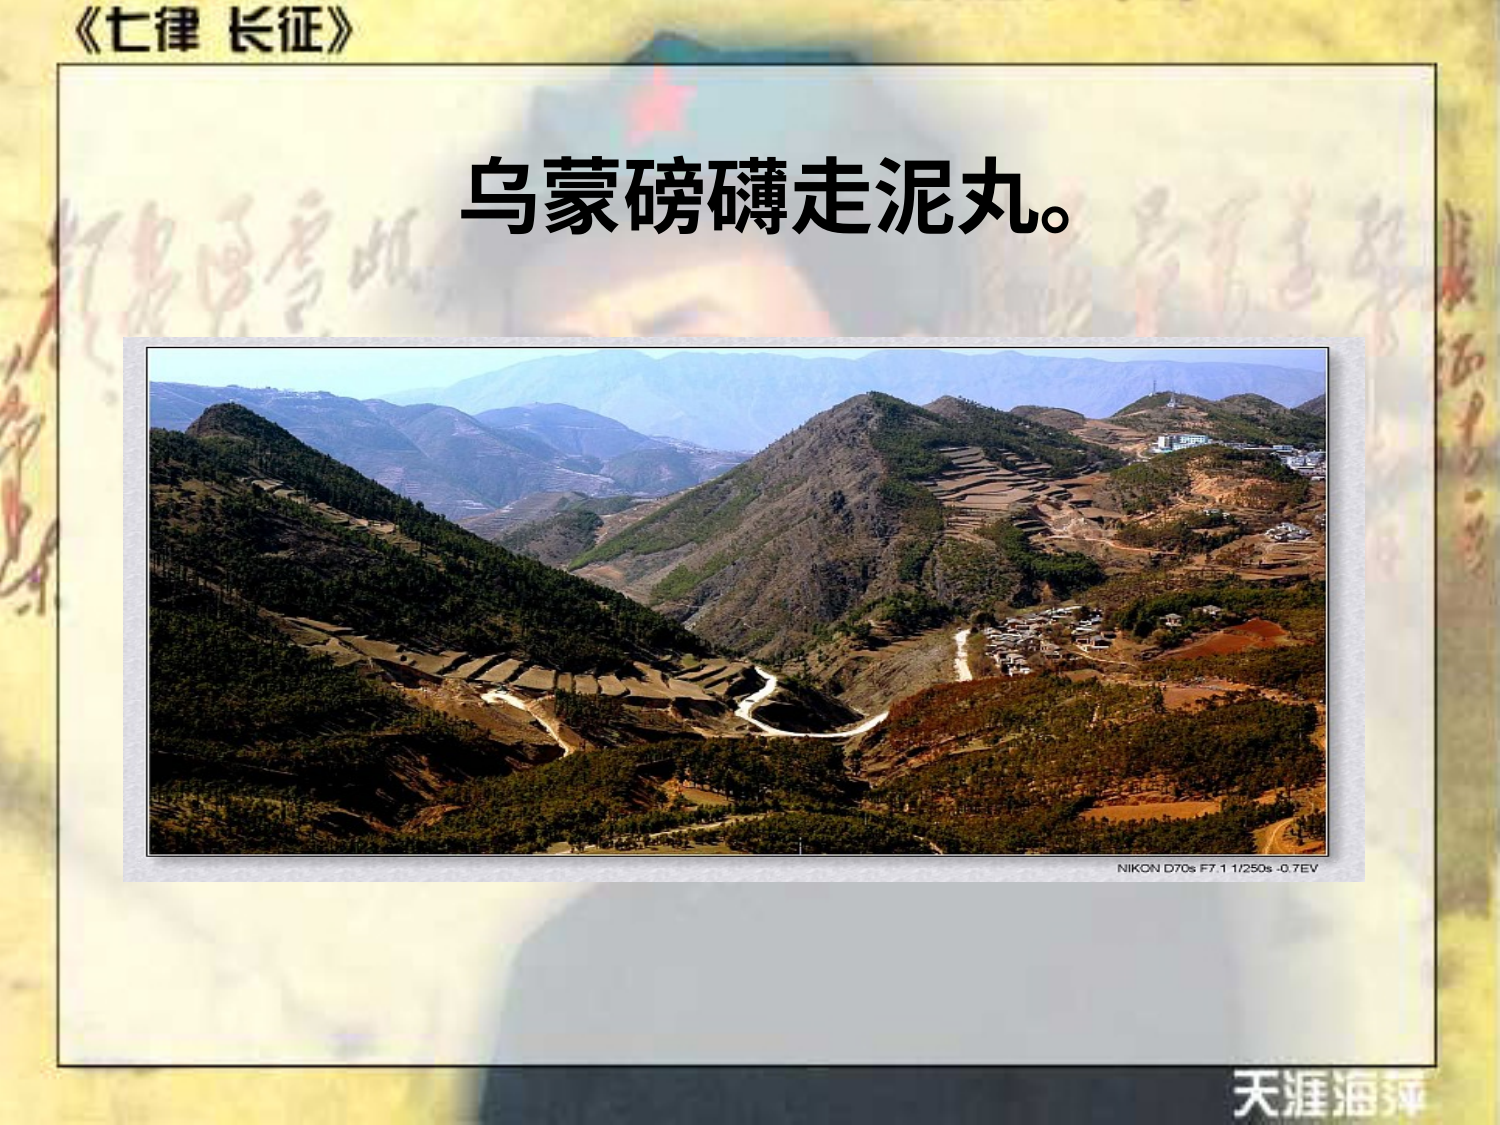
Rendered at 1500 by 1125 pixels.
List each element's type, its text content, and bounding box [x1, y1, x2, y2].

text_box 乌蒙磅礴走泥丸。 [407, 137, 1164, 252]
picture [0, 0, 1500, 1125]
